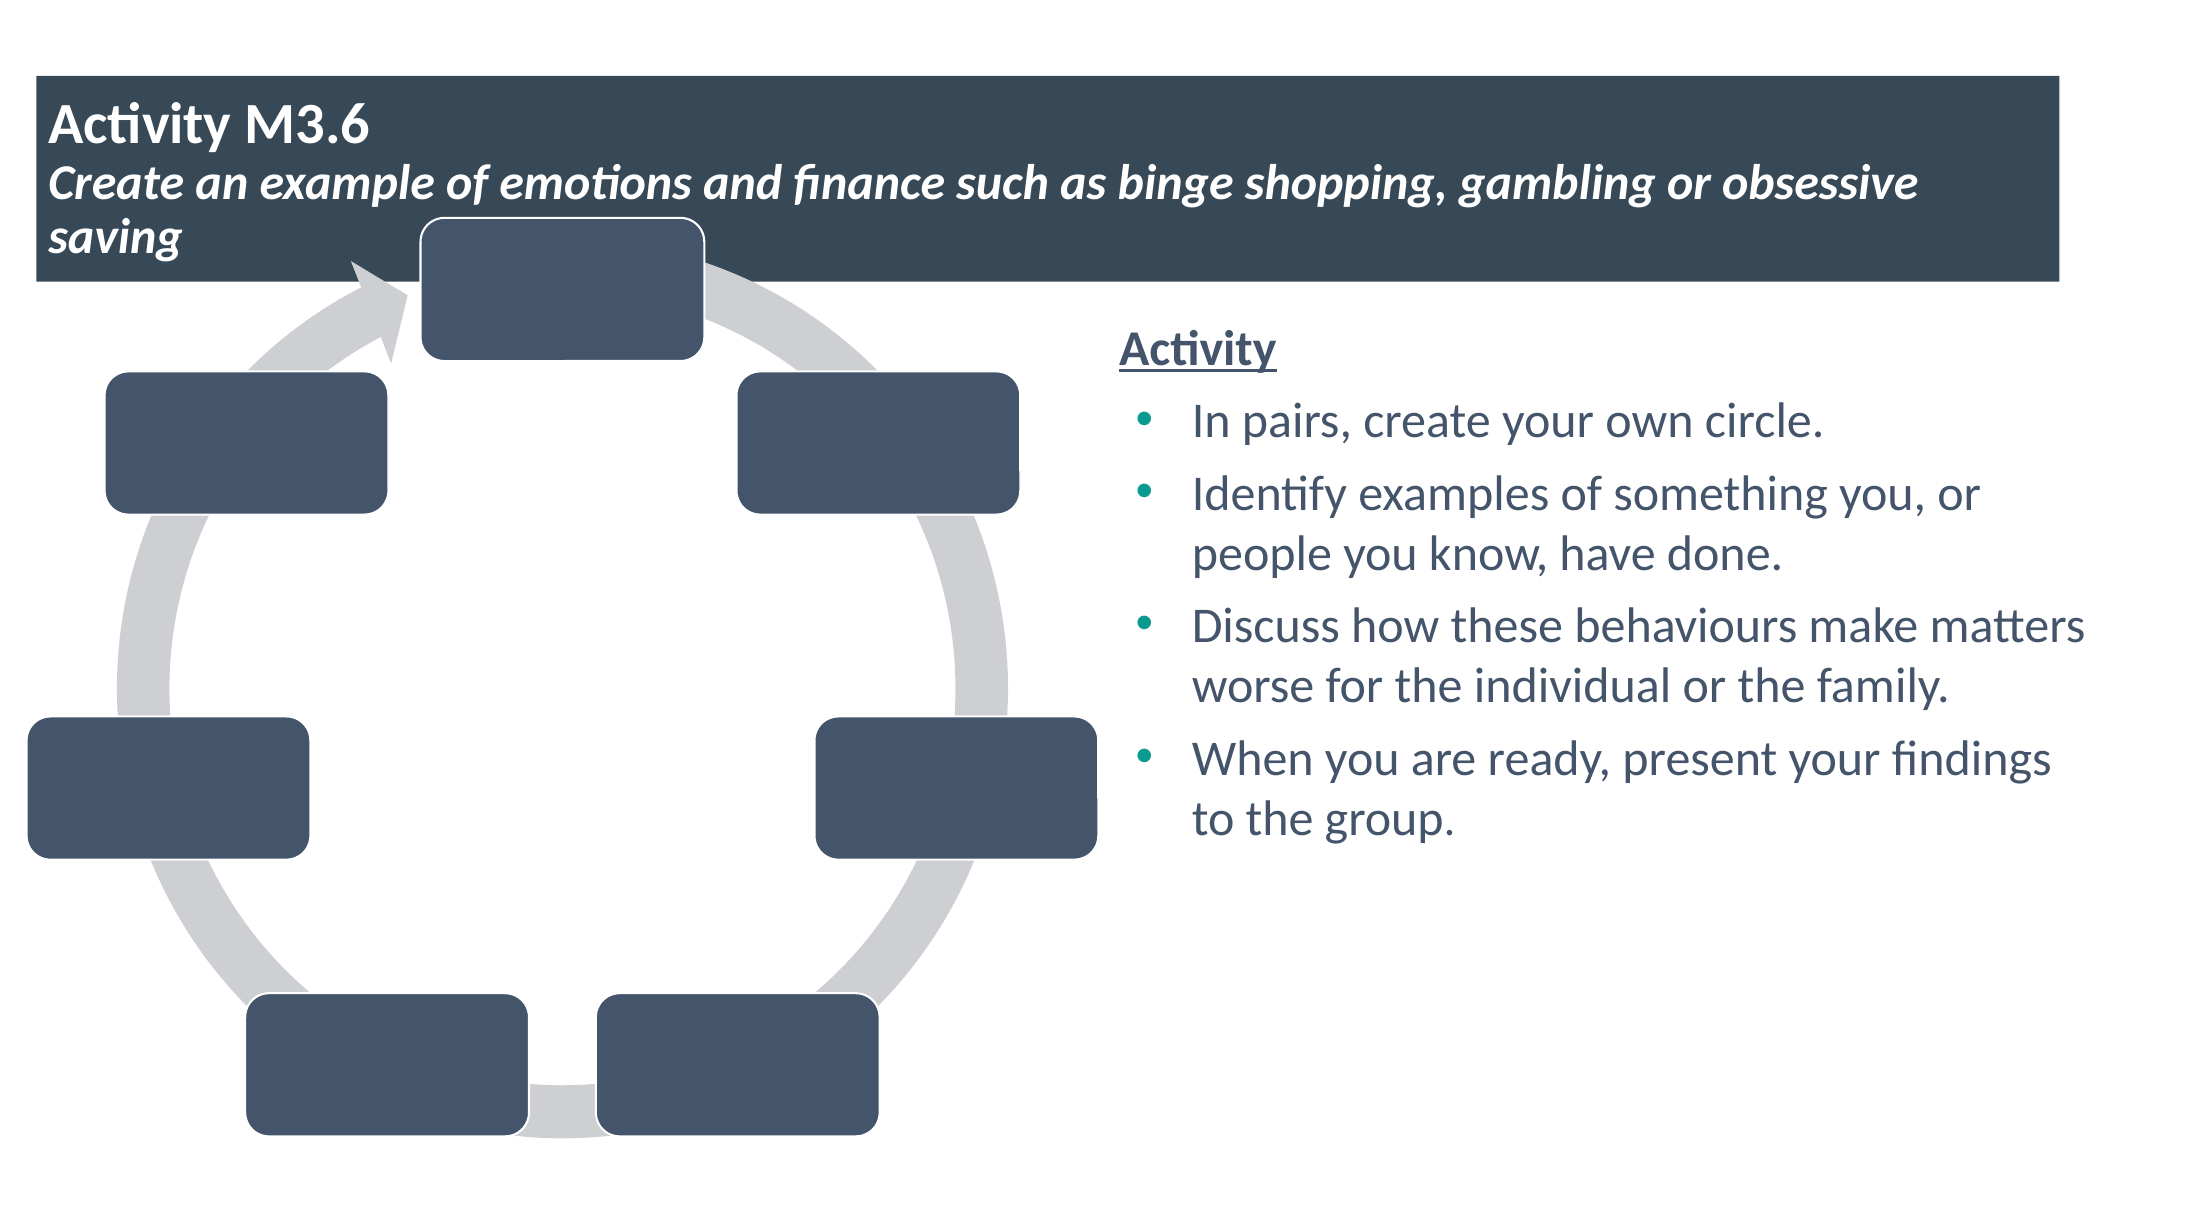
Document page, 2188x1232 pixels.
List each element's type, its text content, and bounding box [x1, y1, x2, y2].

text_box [26, 210, 1099, 1167]
list Activity M3.6 Create an example of emotions and finance such as binge shopping, gambling or obsessive saving [36, 75, 2060, 282]
list Activity In pairs, create your own circle. Identify examples of something you, or people you know, have done. Discuss how these behaviours make matters worse for the individual or the family. When you are ready, present your findings to the group. [1107, 307, 2099, 1232]
